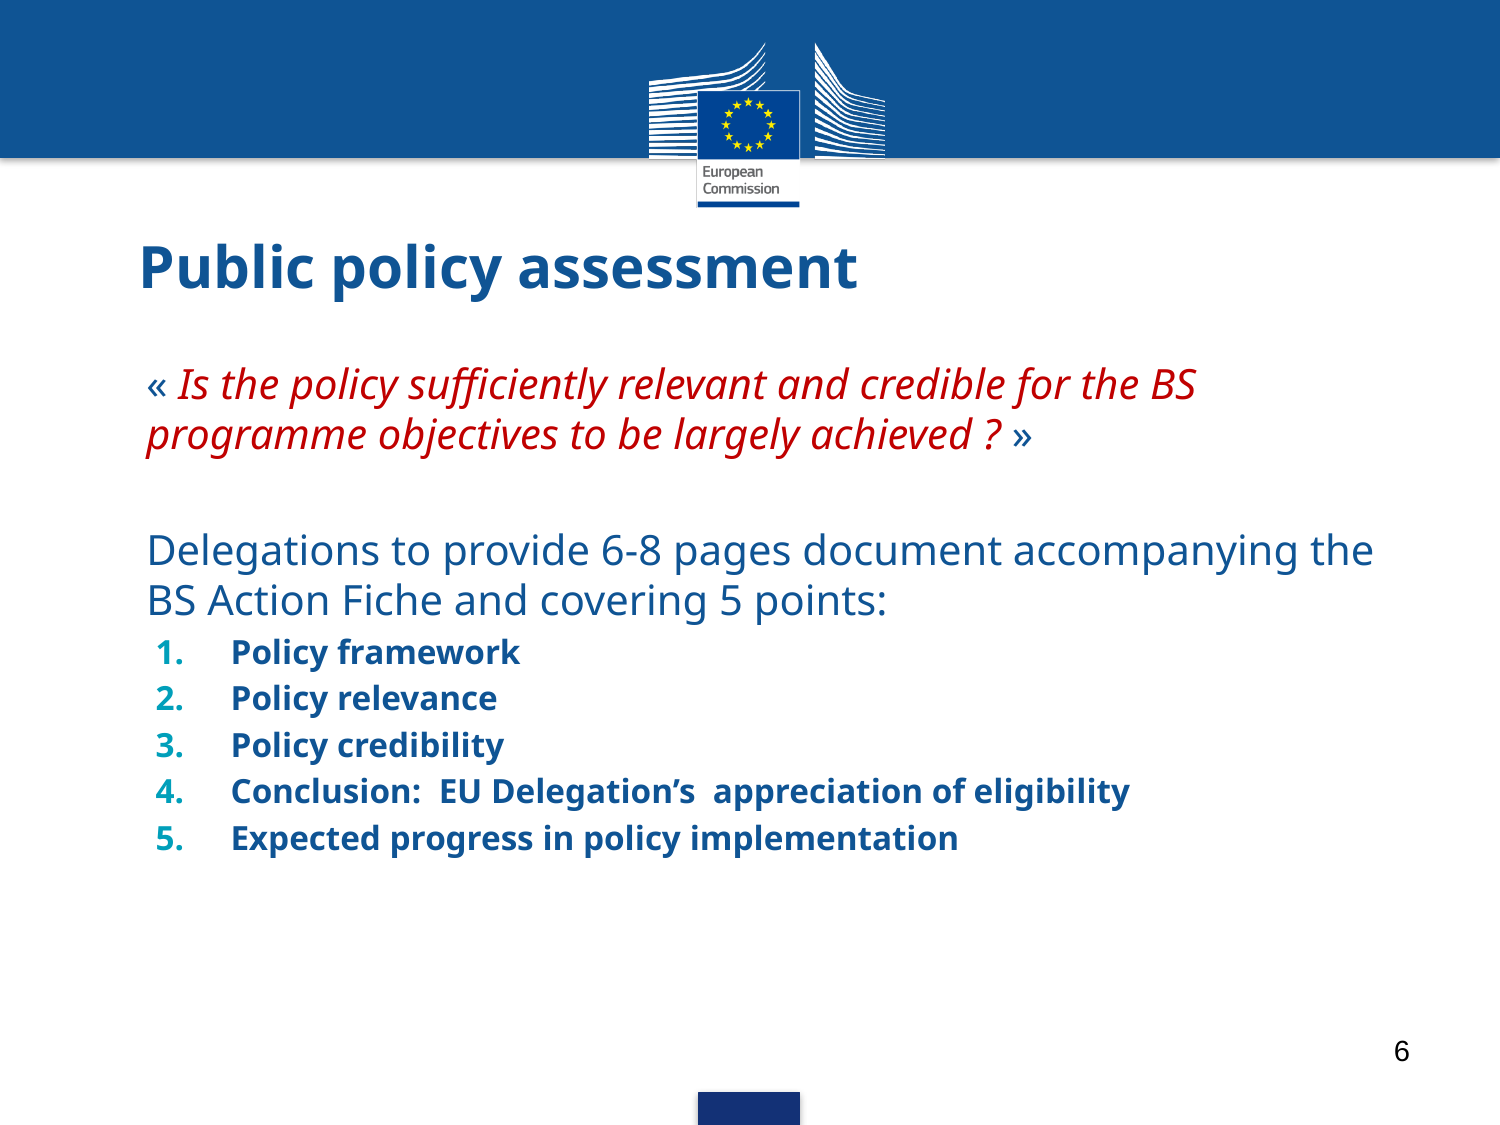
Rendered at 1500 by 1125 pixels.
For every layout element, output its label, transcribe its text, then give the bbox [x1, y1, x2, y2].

picture [649, 42, 885, 198]
list « Is the policy sufficiently relevant and credible for the BS programme objectives to be largely achieved ? » Delegations to provide 6-8 pages document accompanying the BS Action Fiche and covering 5 points: Policy framework Policy relevance Policy credibility Conclusion: EU Delegation’s appreciation of eligibility Expected progress in policy implementation [74, 349, 1426, 988]
title Public policy assessment [64, 198, 1416, 332]
slide_number 6 [1074, 1024, 1426, 1103]
